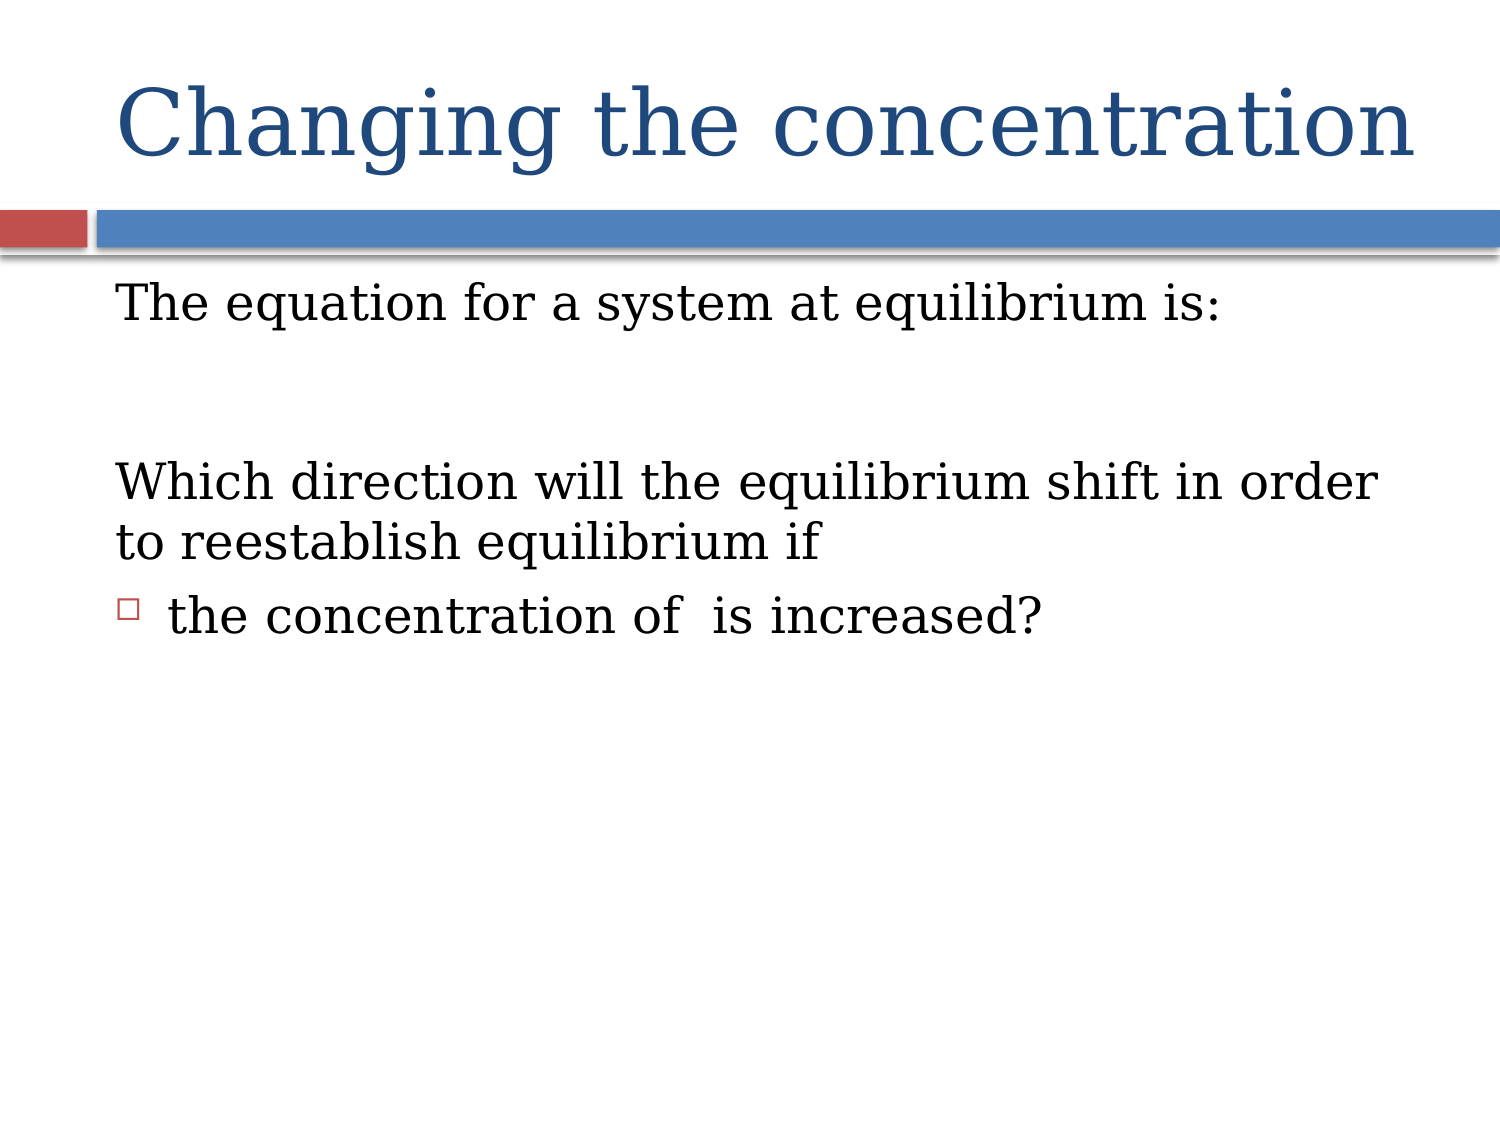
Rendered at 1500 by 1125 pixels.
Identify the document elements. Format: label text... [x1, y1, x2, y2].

title Changing the concentration [100, 37, 1438, 200]
